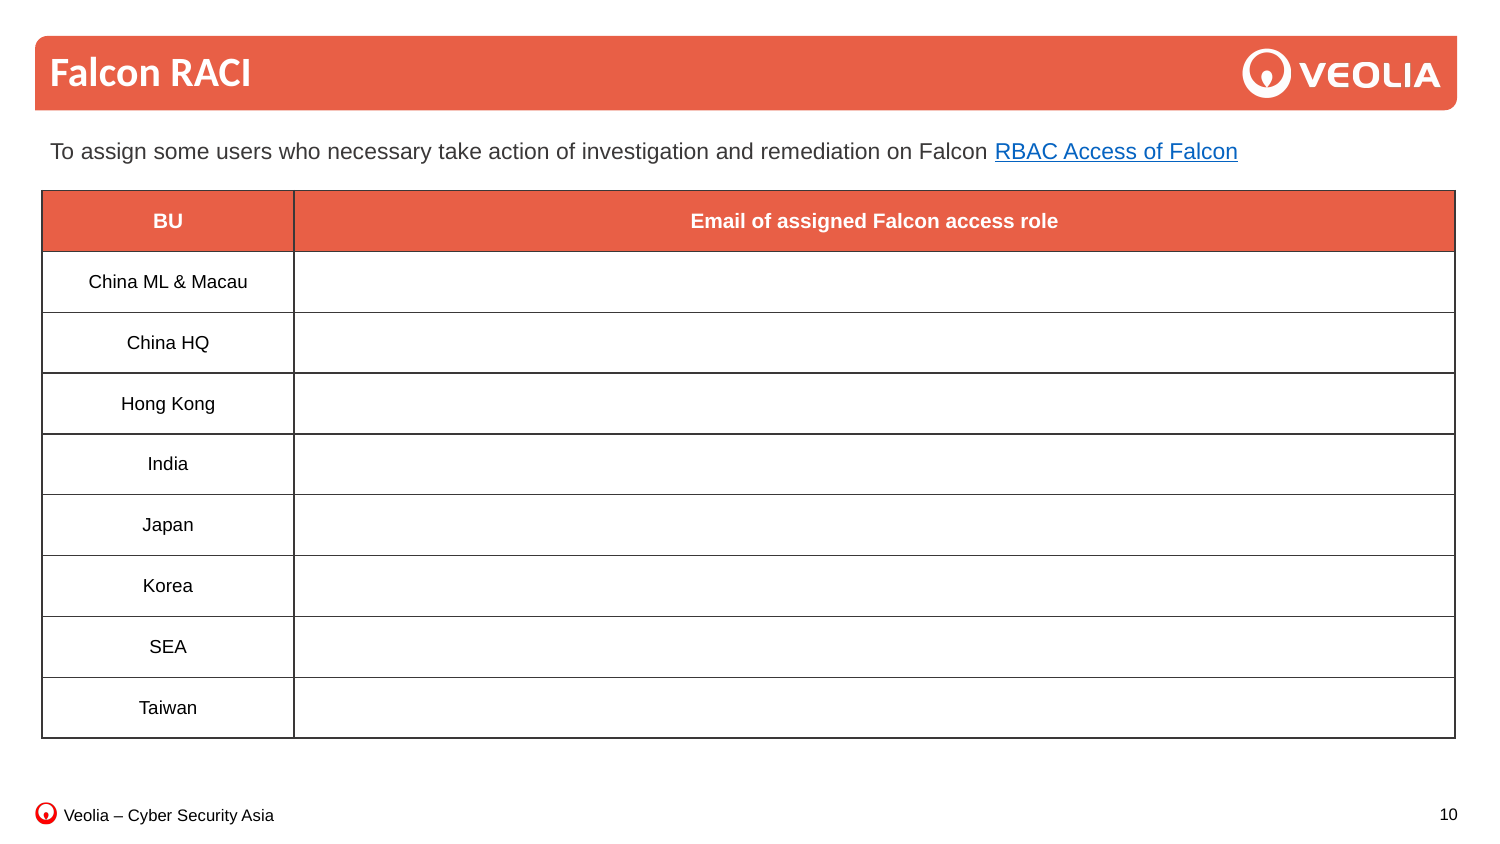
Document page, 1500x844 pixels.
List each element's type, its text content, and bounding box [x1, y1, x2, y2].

table_cell China ML & Macau [43, 252, 293, 312]
table_header BU [43, 191, 293, 251]
table_header Email of assigned Falcon access role [295, 191, 1454, 251]
table_cell Korea [43, 556, 293, 616]
table_cell SEA [43, 617, 293, 677]
table_cell [295, 435, 1454, 494]
table_cell [295, 313, 1454, 372]
table_cell [295, 617, 1454, 677]
table_cell China HQ [43, 313, 293, 372]
table_cell Taiwan [43, 678, 293, 737]
title Falcon RACI [35, 36, 1458, 111]
table_cell [295, 678, 1454, 737]
table_cell [295, 495, 1454, 555]
table_cell India [43, 435, 293, 494]
picture [35, 802, 57, 825]
table_cell [295, 374, 1454, 433]
text_box To assign some users who necessary take action of investigation and remediation on Falcon RBAC Access of Falcon [35, 128, 1455, 172]
table_cell Japan [43, 495, 293, 555]
table_cell Hong Kong [43, 374, 293, 433]
table_cell [295, 556, 1454, 616]
table_cell [295, 252, 1454, 312]
